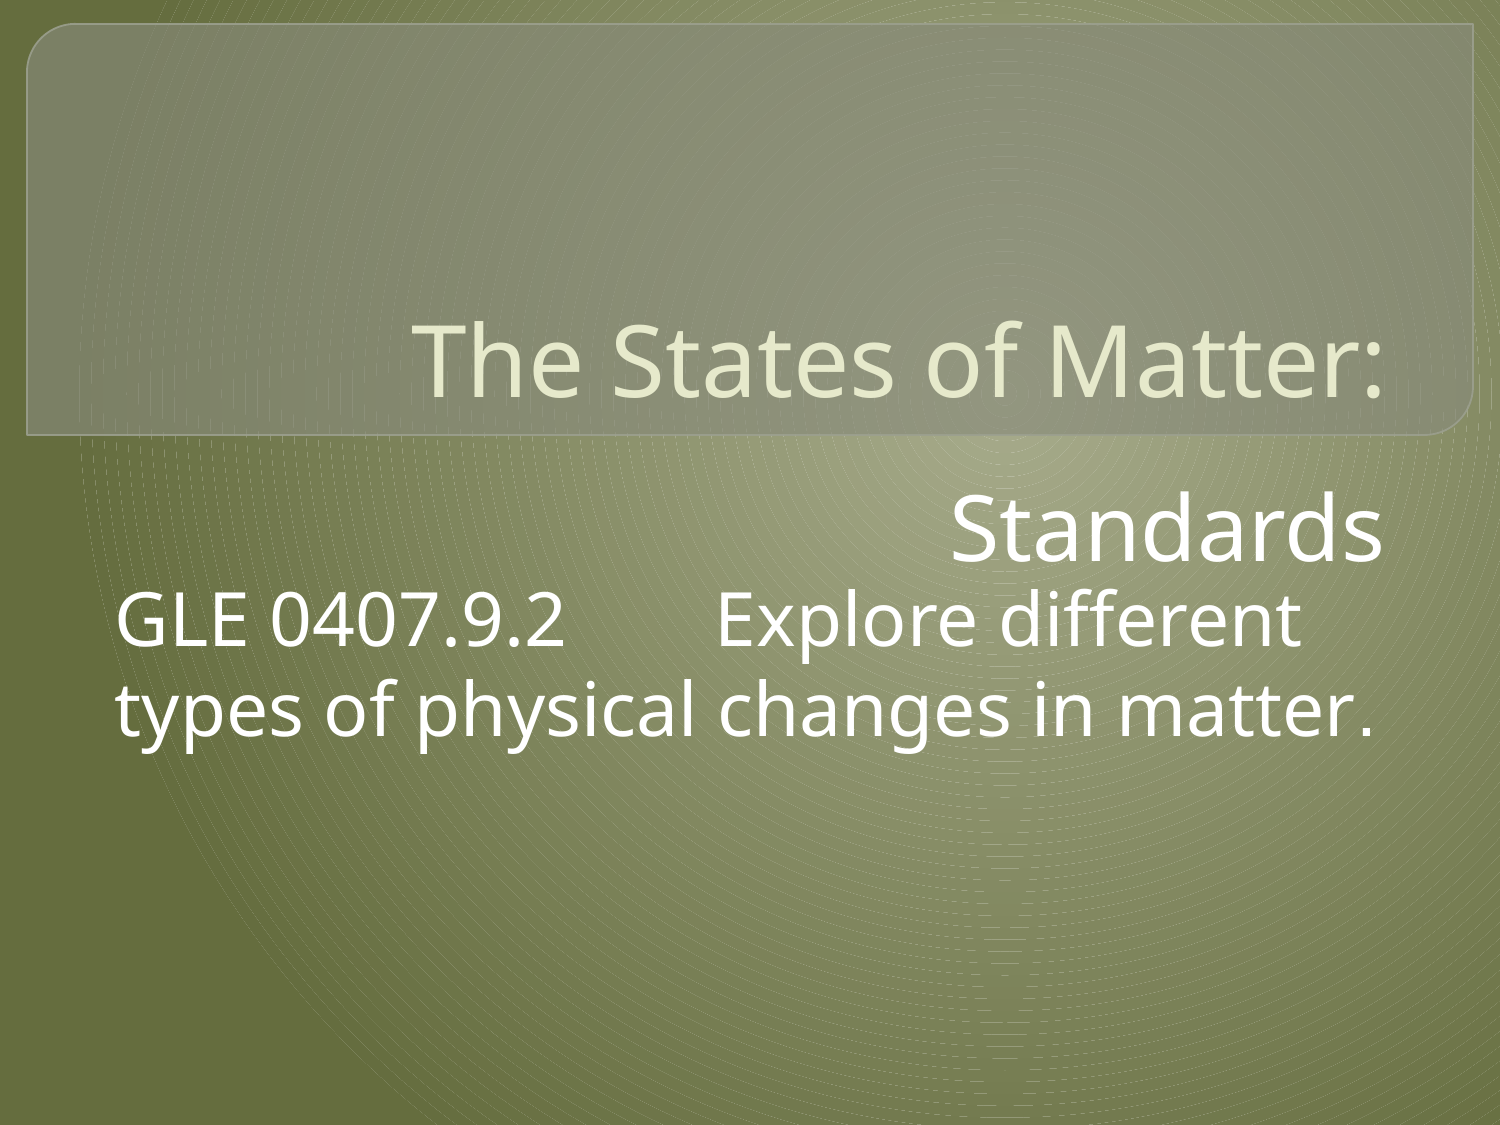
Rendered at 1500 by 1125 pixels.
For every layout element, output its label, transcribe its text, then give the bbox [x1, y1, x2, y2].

subtitle Standards [350, 462, 1427, 750]
title The States of Matter: [76, 62, 1427, 425]
text_box GLE 0407.9.2 Explore different types of physical changes in matter. [99, 563, 1400, 804]
